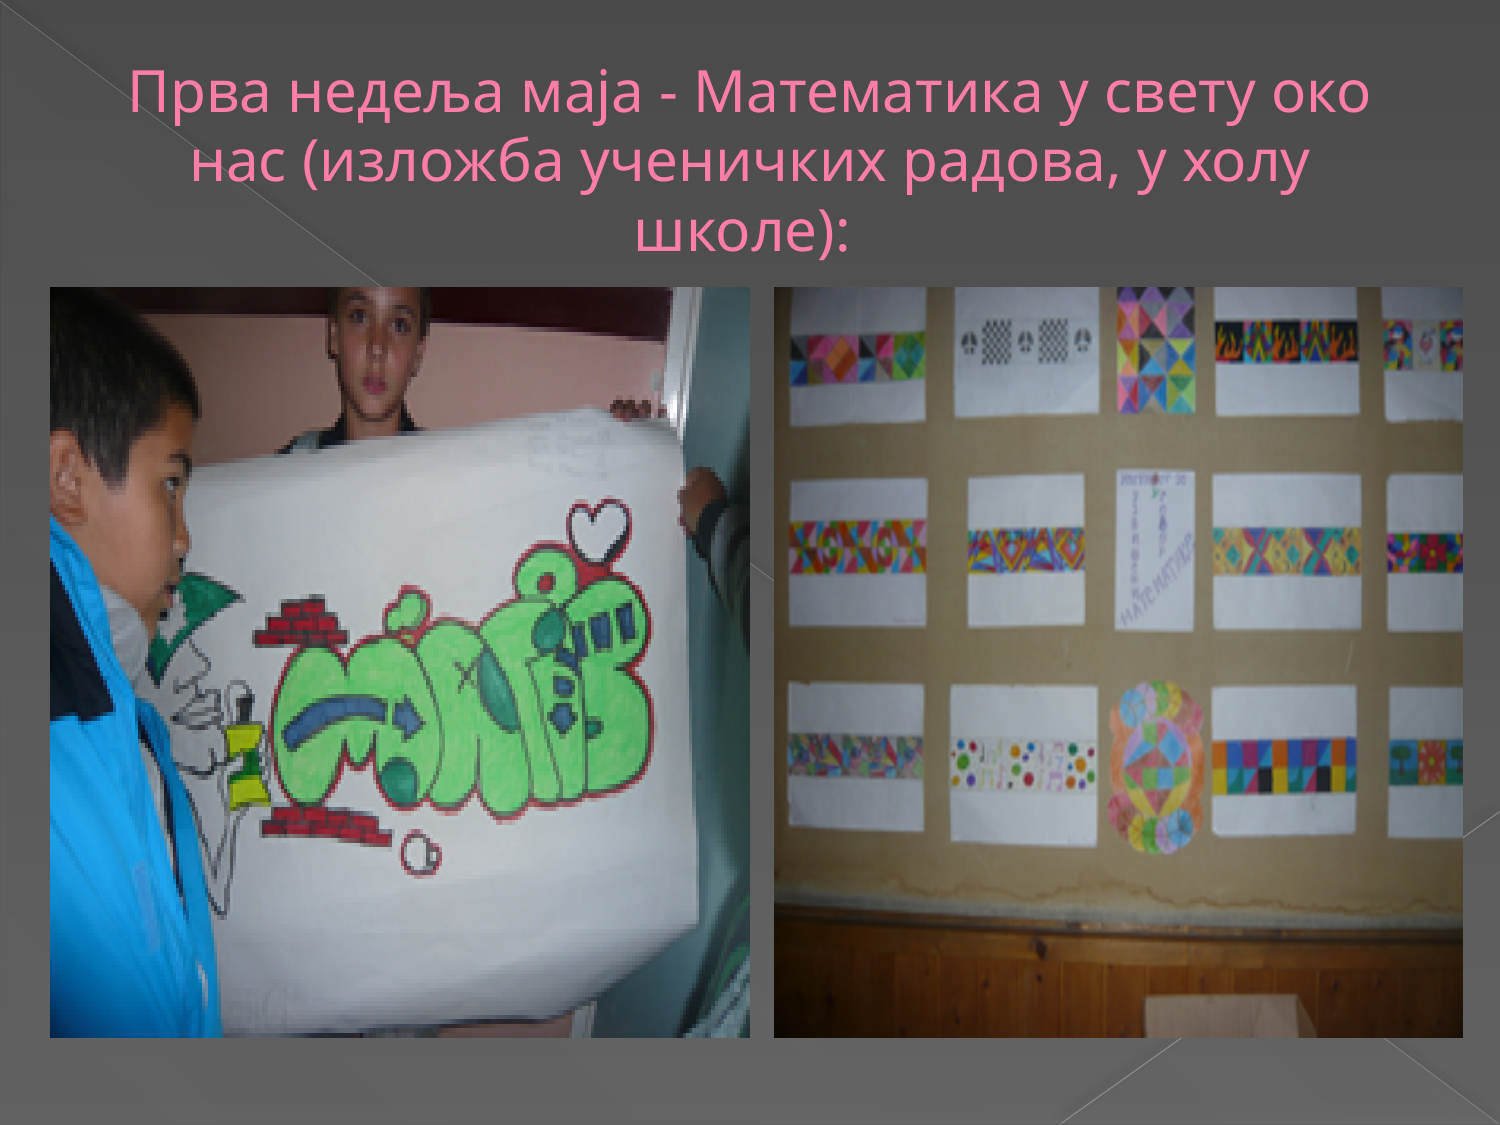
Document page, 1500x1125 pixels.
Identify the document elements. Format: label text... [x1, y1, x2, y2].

title Прва недеља маја - Математика у свету око нас (изложбa ученичких радова, у холу школе): [75, 43, 1425, 274]
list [49, 287, 751, 1038]
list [774, 287, 1463, 1038]
